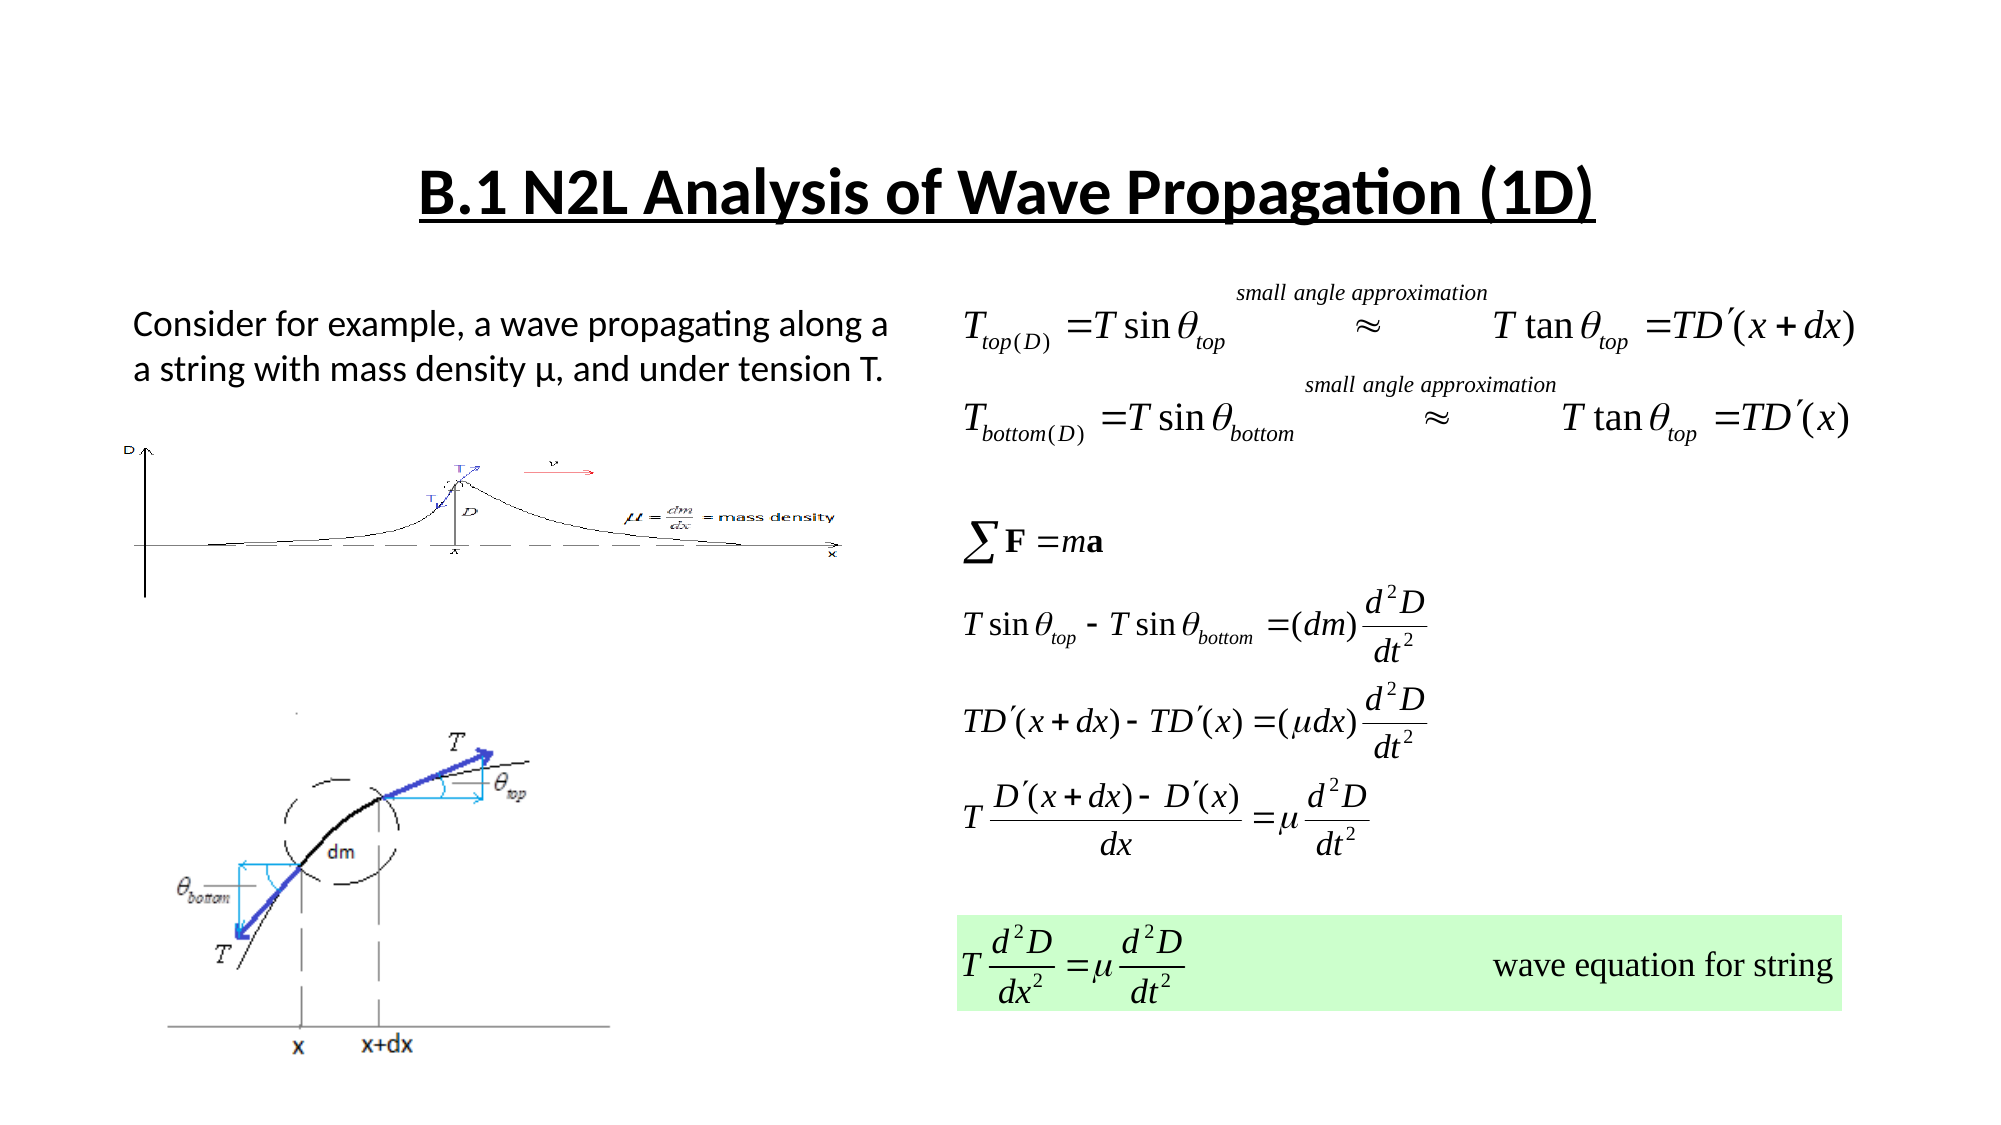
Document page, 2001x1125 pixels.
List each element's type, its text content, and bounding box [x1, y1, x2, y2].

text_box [959, 273, 1862, 455]
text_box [114, 427, 859, 661]
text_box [158, 670, 630, 1076]
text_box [958, 514, 1434, 865]
text_box Consider for example, a wave propagating along a a string with mass density µ, and under tension T. [118, 291, 905, 396]
text_box B.1 N2L Analysis of Wave Propagation (1D) [404, 140, 1824, 235]
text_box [957, 914, 1842, 1012]
